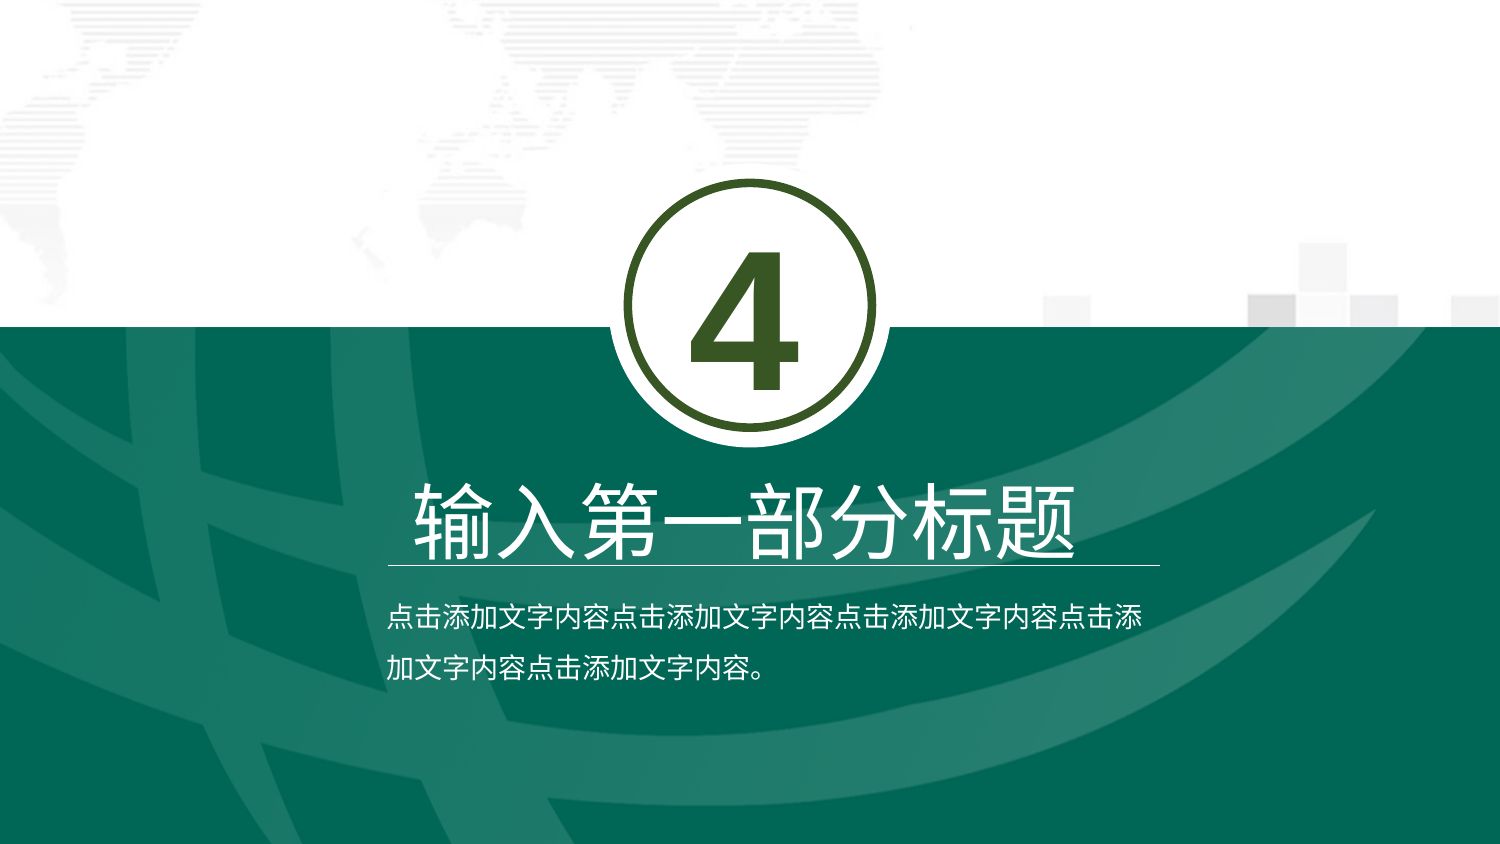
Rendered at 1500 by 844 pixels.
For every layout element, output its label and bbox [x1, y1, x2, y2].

text_box [608, 163, 892, 448]
picture [0, 327, 1500, 844]
